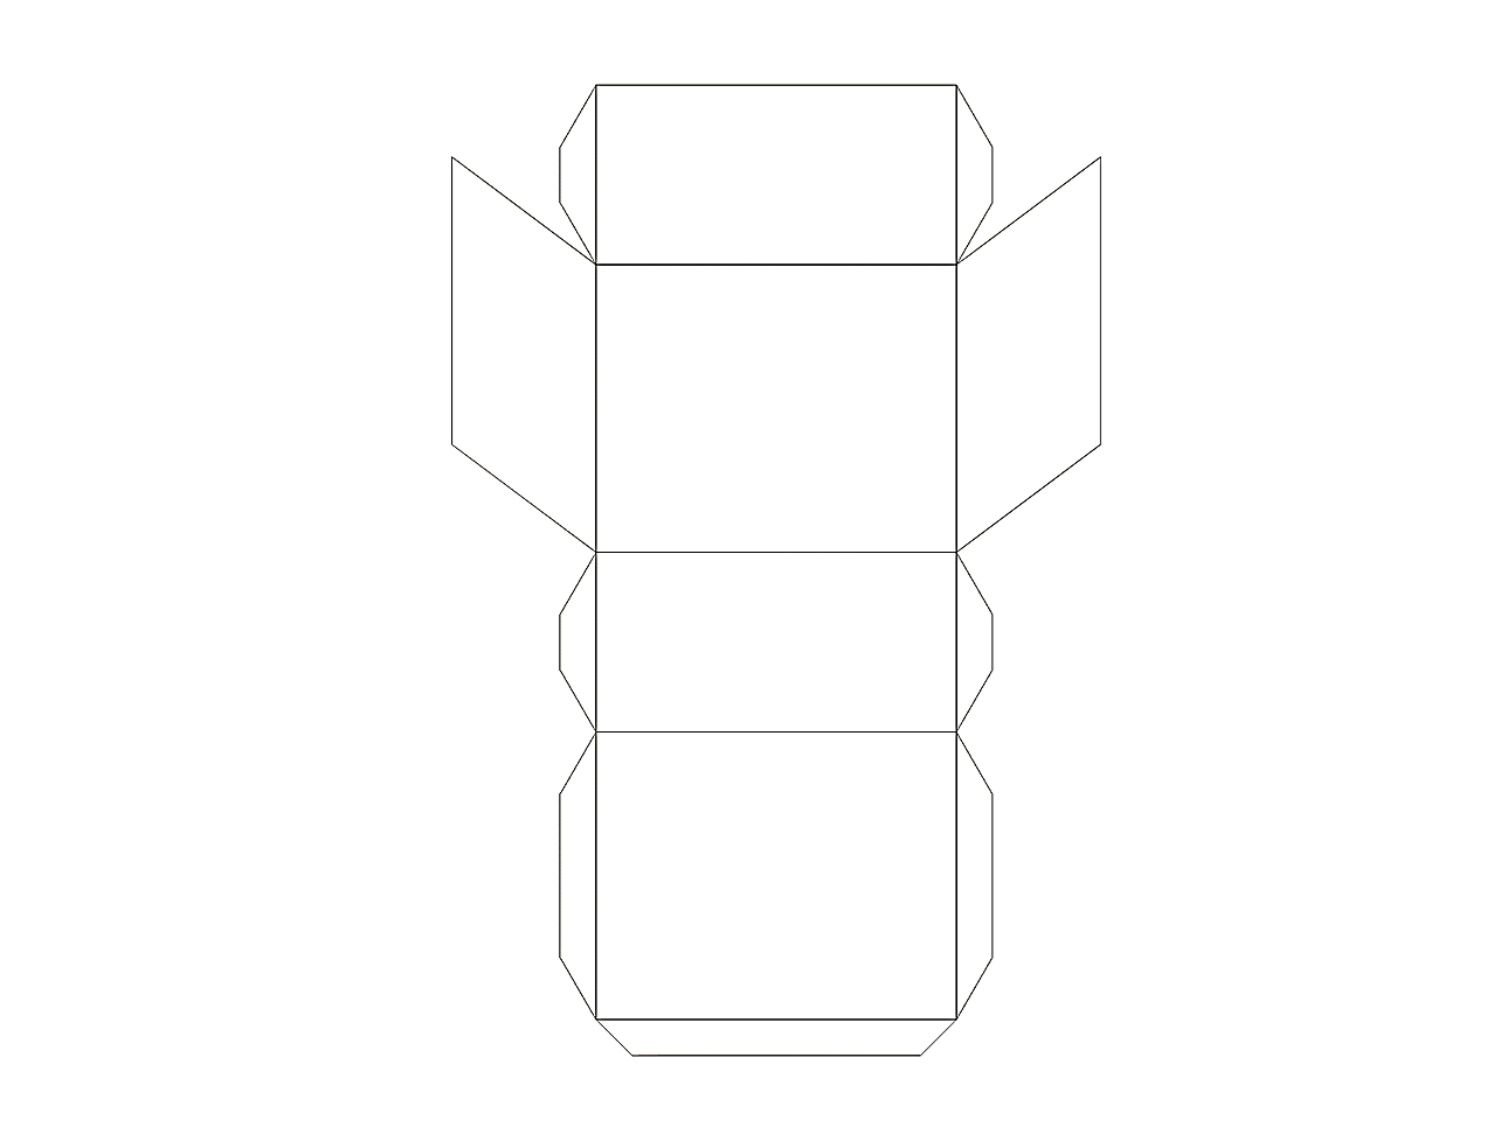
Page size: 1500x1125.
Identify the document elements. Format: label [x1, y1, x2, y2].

picture [442, 77, 1113, 1064]
